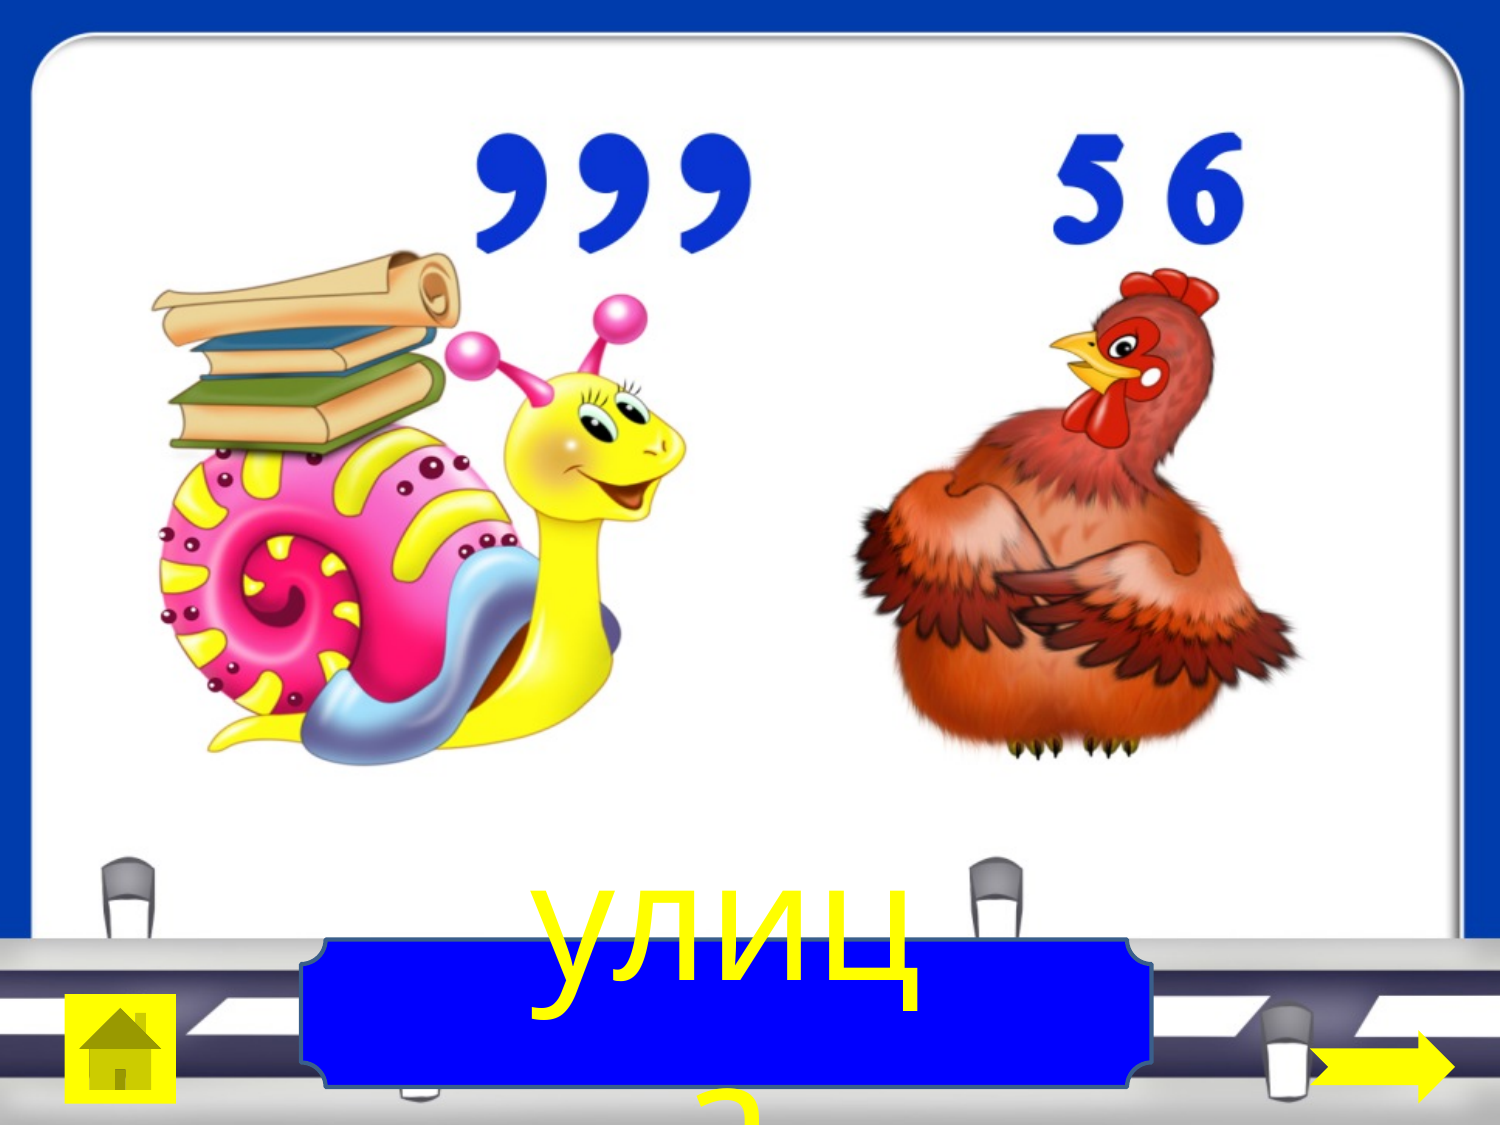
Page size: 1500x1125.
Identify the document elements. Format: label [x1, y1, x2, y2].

list [0, 0, 1500, 1125]
